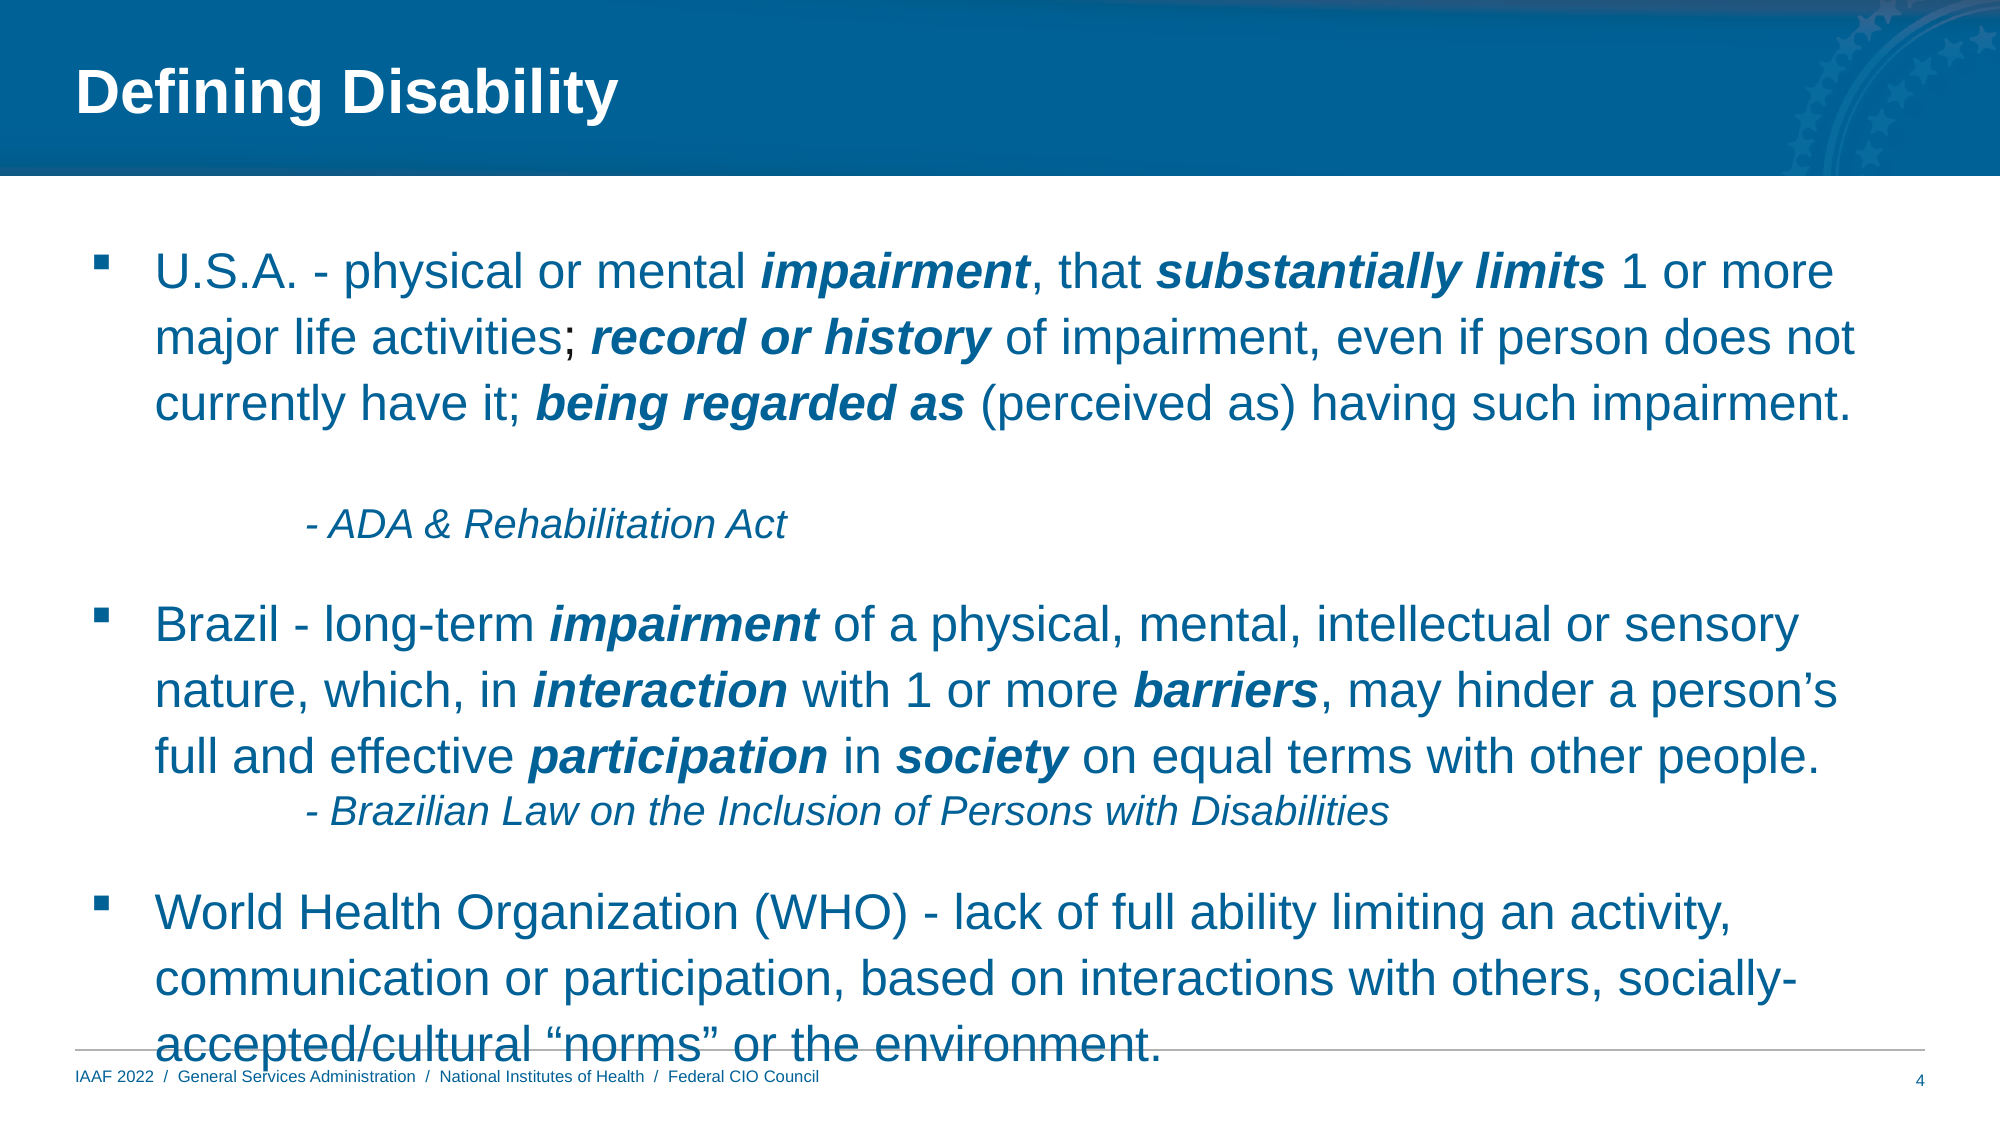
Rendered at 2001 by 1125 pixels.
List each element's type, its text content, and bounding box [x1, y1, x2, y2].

title Defining Disability [75, 52, 1800, 128]
list U.S.A. - physical or mental impairment, that substantially limits 1 or more major life activities; record or history of impairment, even if person does not currently have it; being regarded as (perceived as) having such impairment. - ADA & Rehabilitation Act Brazil - long-term impairment of a physical, mental, intellectual or sensory nature, which, in interaction with 1 or more barriers, may hinder a person’s full and effective participation in society on equal terms with other people. - Brazilian Law on the Inclusion of Persons with Disabilities World Health Organization (WHO) - lack of full ability limiting an activity, communication or participation, based on interactions with others, socially-accepted/cultural “norms” or the environment. [75, 224, 1925, 1035]
picture [0, 0, 2000, 176]
picture [0, 168, 666, 176]
slide_number 4 [1880, 1065, 1925, 1095]
